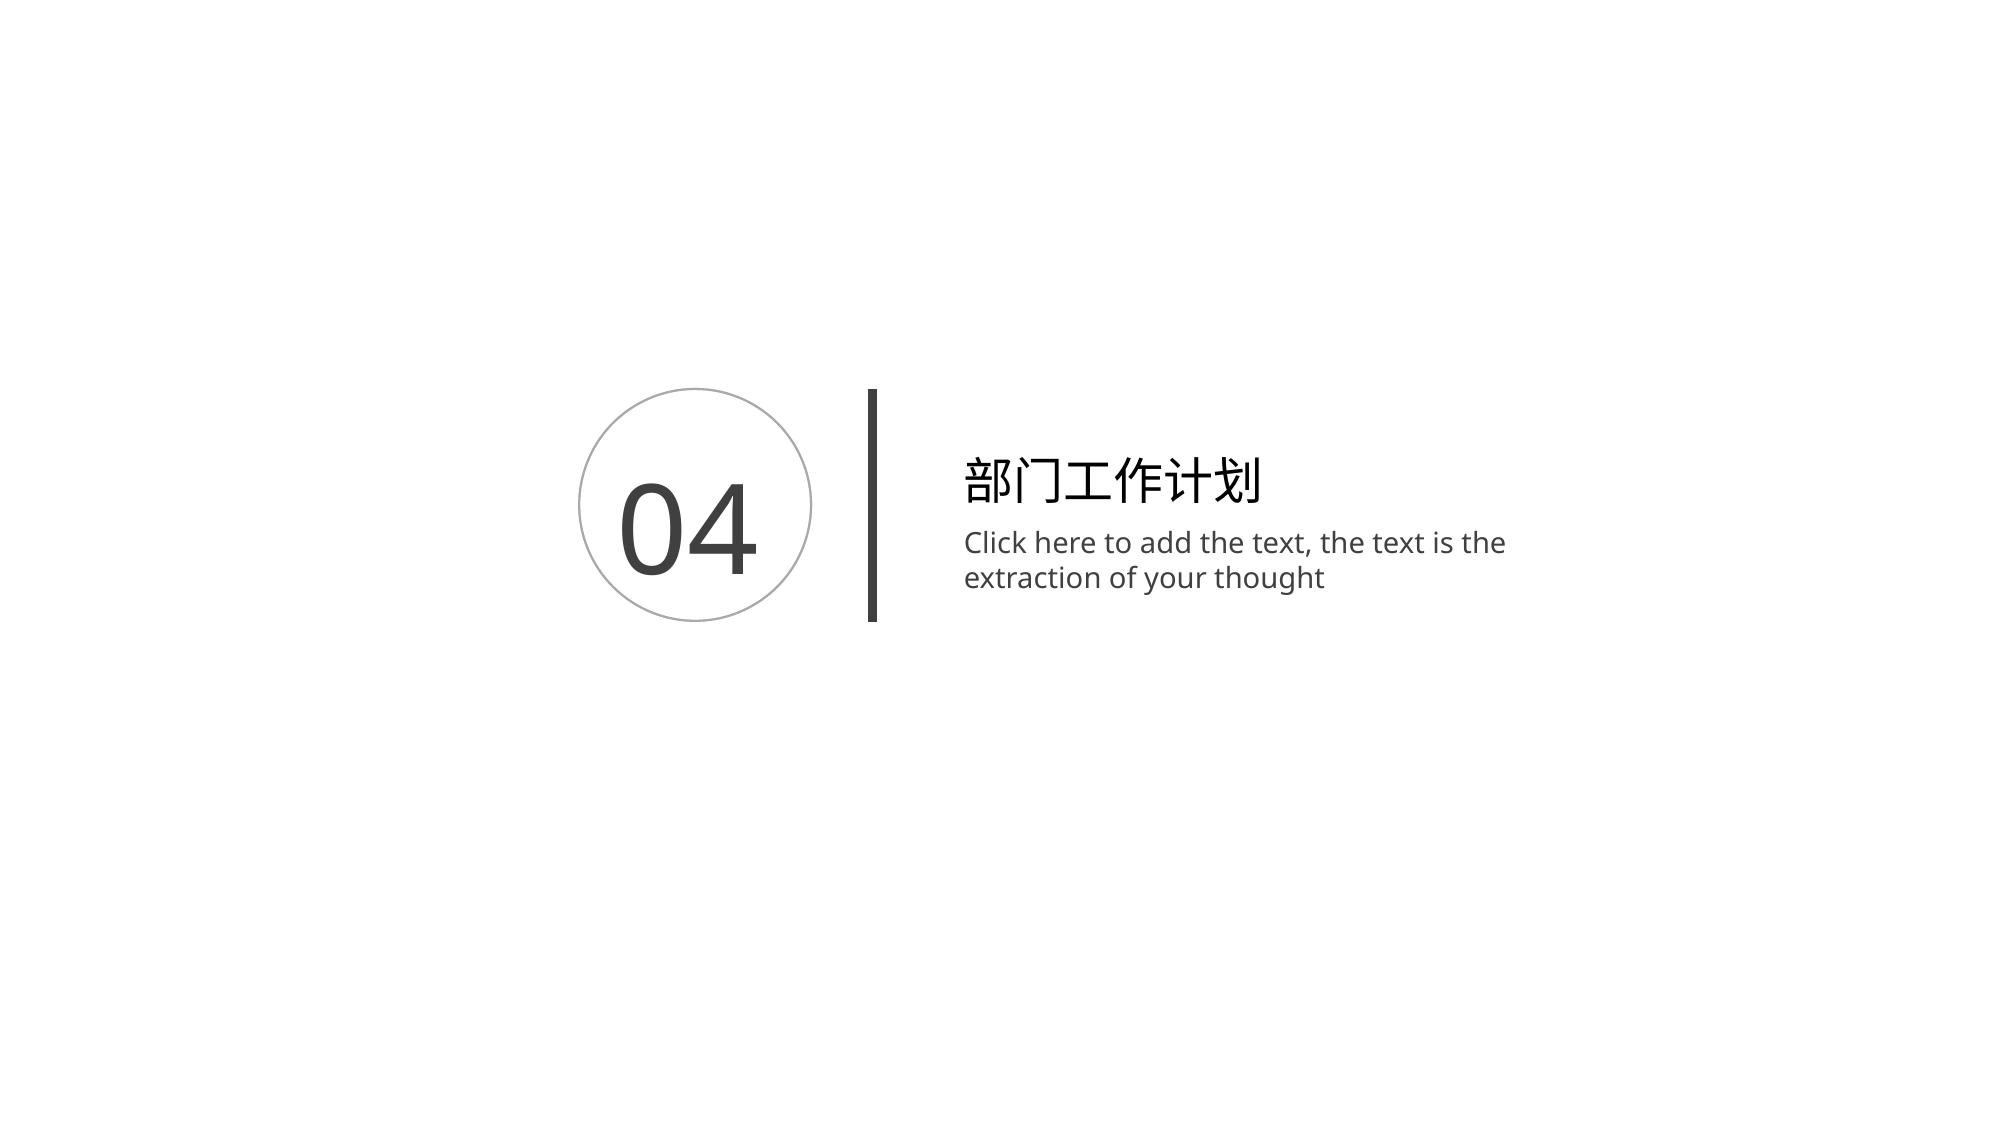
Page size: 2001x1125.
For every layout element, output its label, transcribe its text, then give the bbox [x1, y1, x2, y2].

text_box 部门工作计划 [949, 441, 1352, 517]
text_box [868, 389, 877, 622]
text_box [579, 388, 812, 621]
text_box Click here to add the text, the text is the extraction of your thought [949, 517, 1600, 603]
